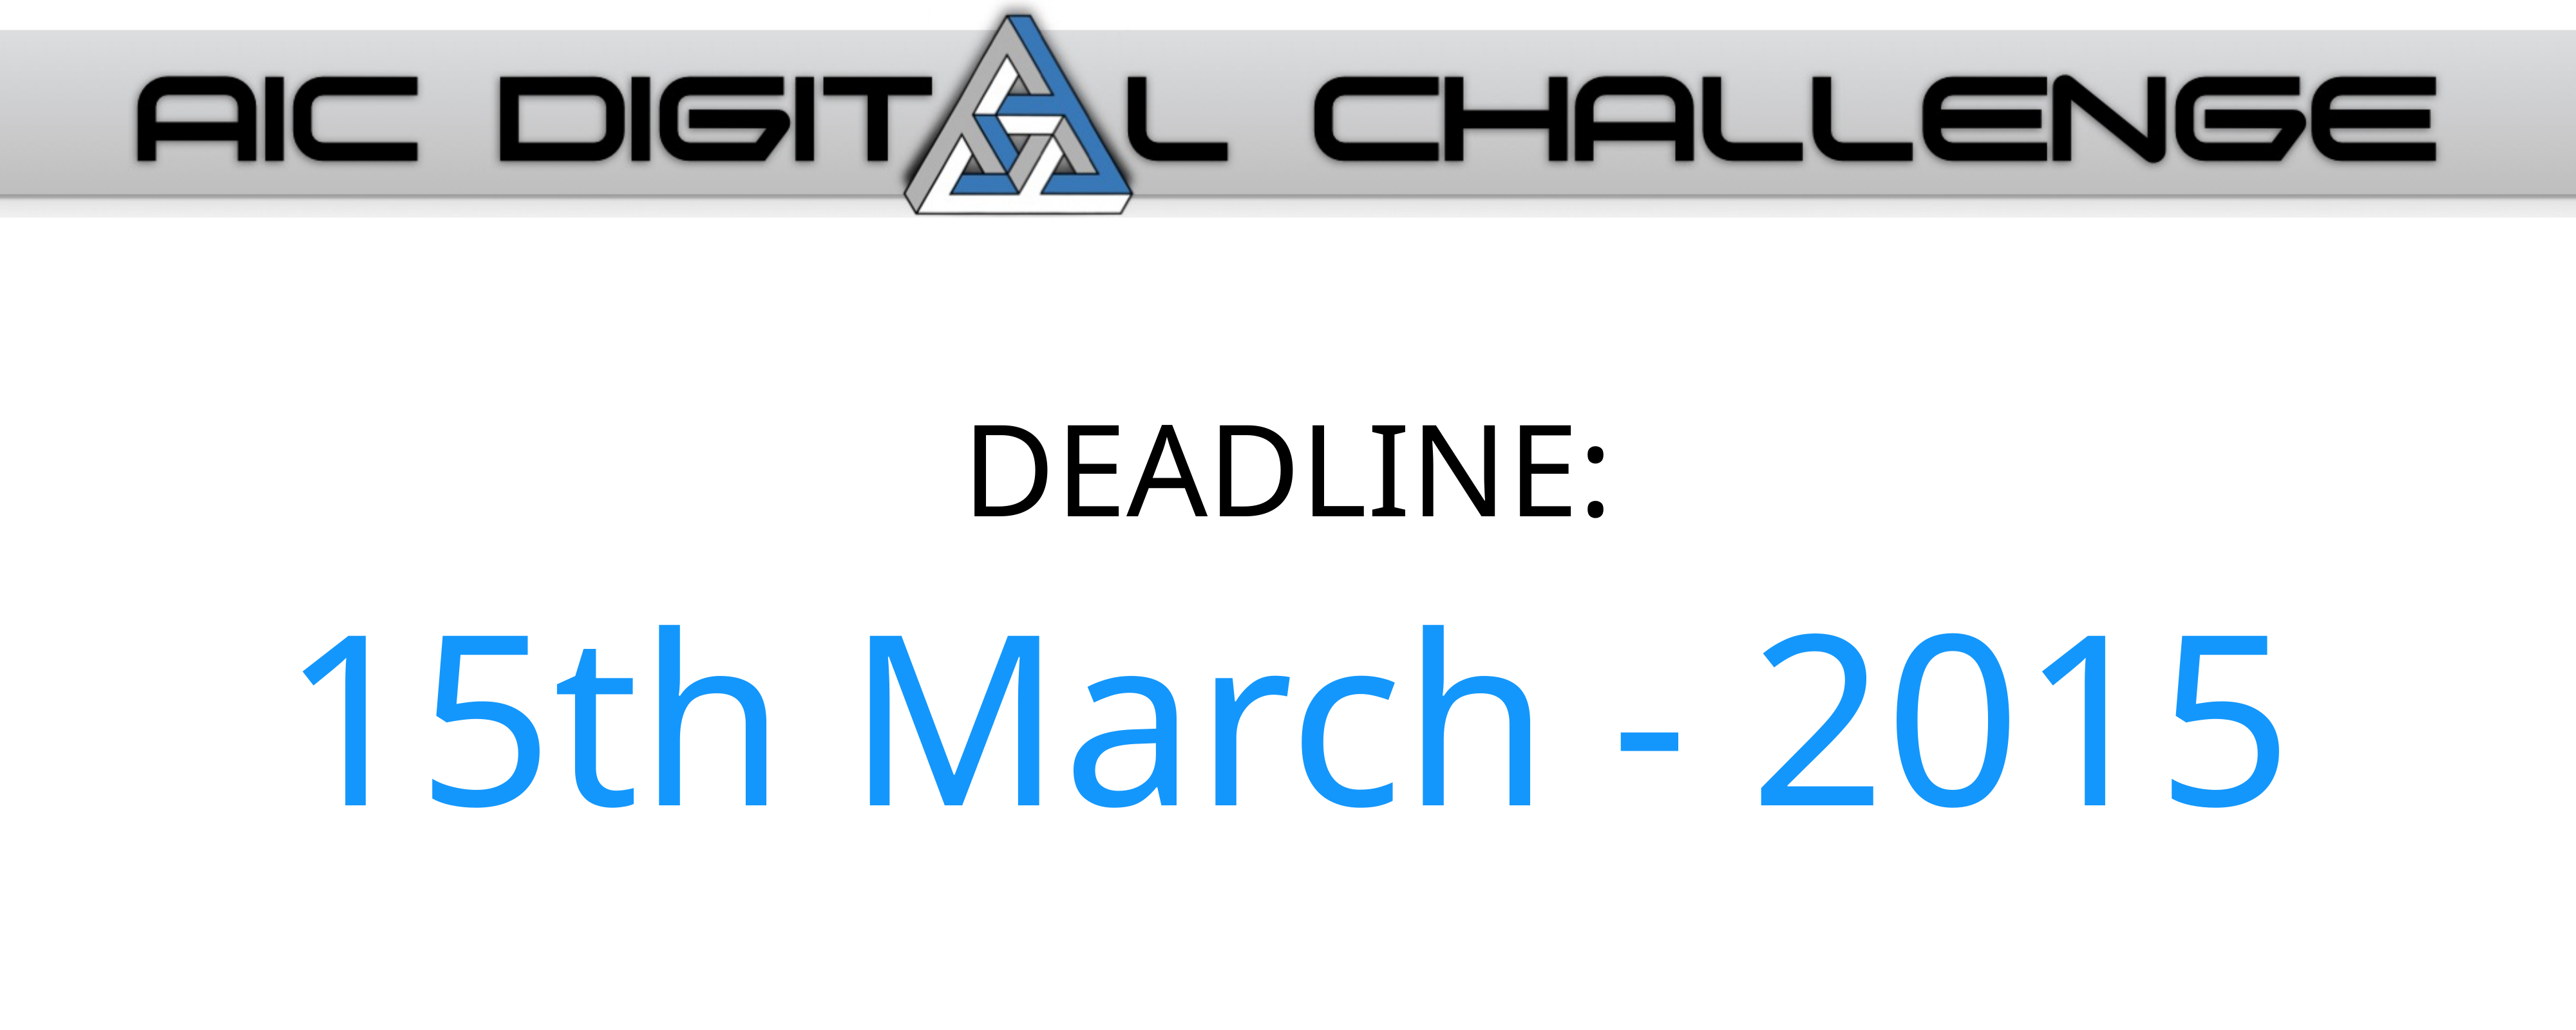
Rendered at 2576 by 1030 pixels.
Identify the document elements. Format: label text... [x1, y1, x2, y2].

text_box 15th March - 2015 [281, 568, 2295, 854]
text_box DEADLINE: [962, 389, 1613, 542]
picture [0, 0, 2576, 218]
